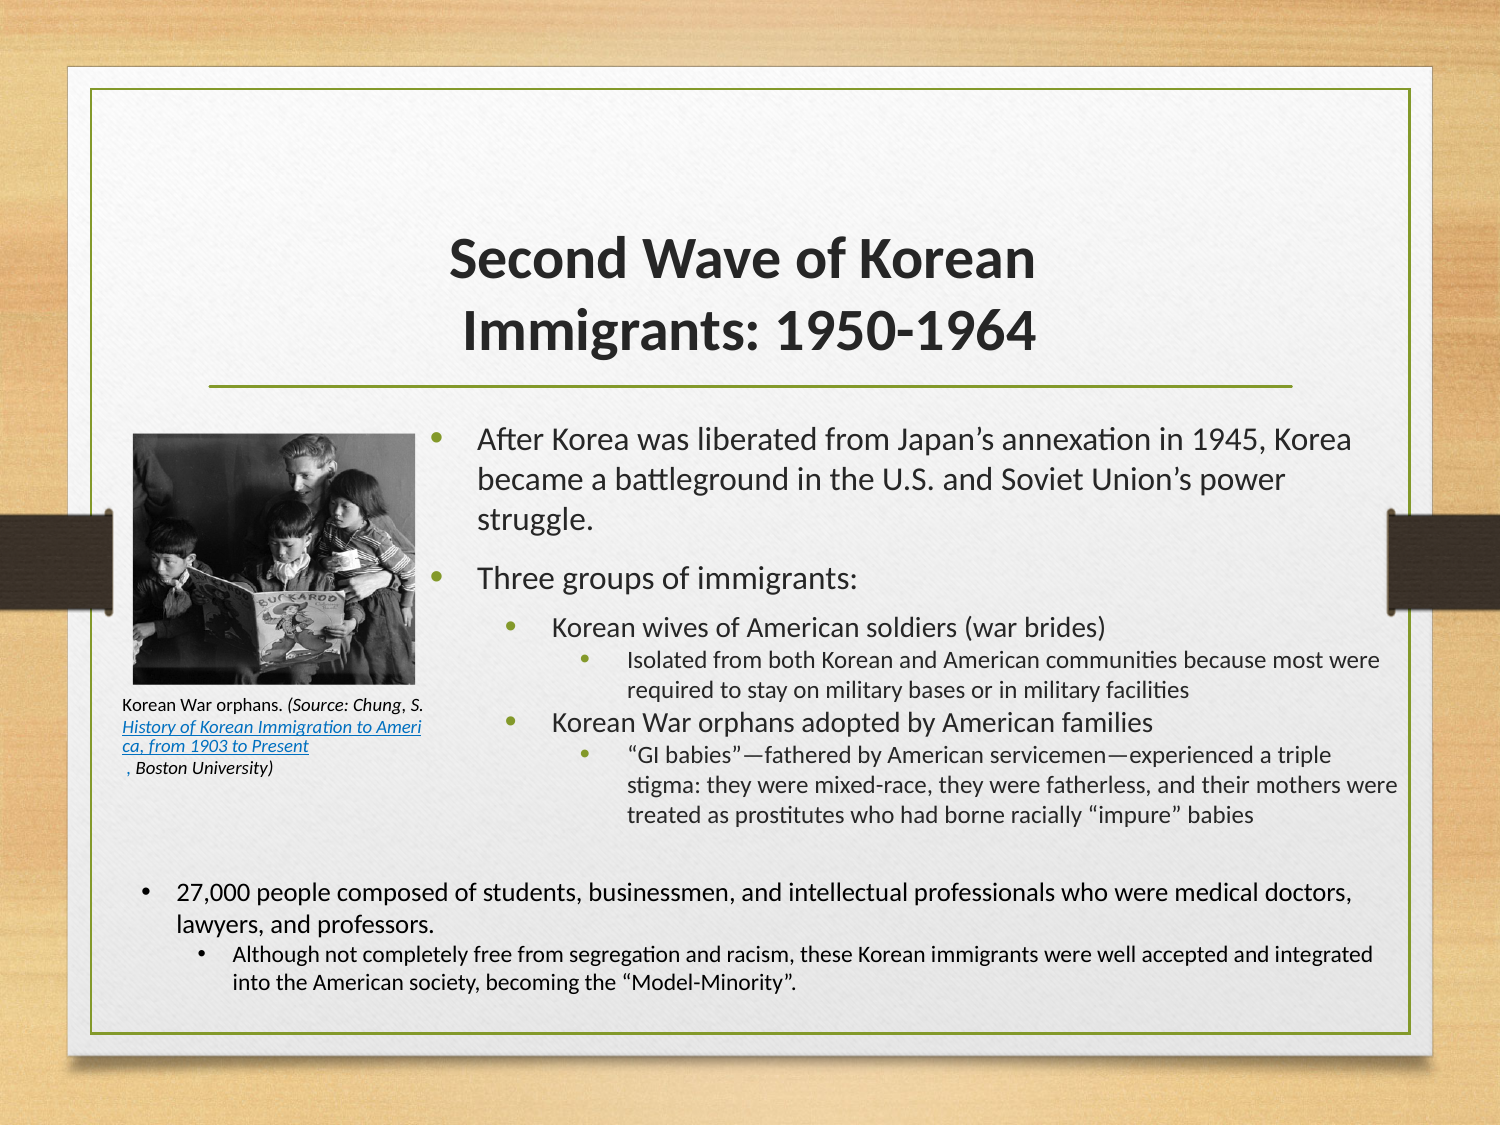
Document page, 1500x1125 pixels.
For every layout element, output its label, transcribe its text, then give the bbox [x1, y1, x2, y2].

text_box Korean War orphans. (Source: Chung, S. History of Korean Immigration to America, from 1903 to Present , Boston University) [107, 684, 441, 768]
list After Korea was liberated from Japan’s annexation in 1945, Korea became a battleground in the U.S. and Soviet Union’s power struggle. Three groups of immigrants: Korean wives of American soldiers (war brides) Isolated from both Korean and American communities because most were required to stay on military bases or in military facilities Korean War orphans adopted by American families “GI babies”—fathered by American servicemen—experienced a triple stigma: they were mixed-race, they were fatherless, and their mothers were treated as prostitutes who had borne racially “impure” babies [415, 409, 1421, 862]
text_box 27,000 people composed of students, businessmen, and intellectual professionals who were medical doctors, lawyers, and professors. Although not completely free from segregation and racism, these Korean immigrants were well accepted and integrated into the American society, becoming the “Model-Minority”. [126, 867, 1447, 1003]
picture [0, 0, 1500, 1125]
title Second Wave of Korean Immigrants: 1950-1964 [90, 210, 1410, 371]
